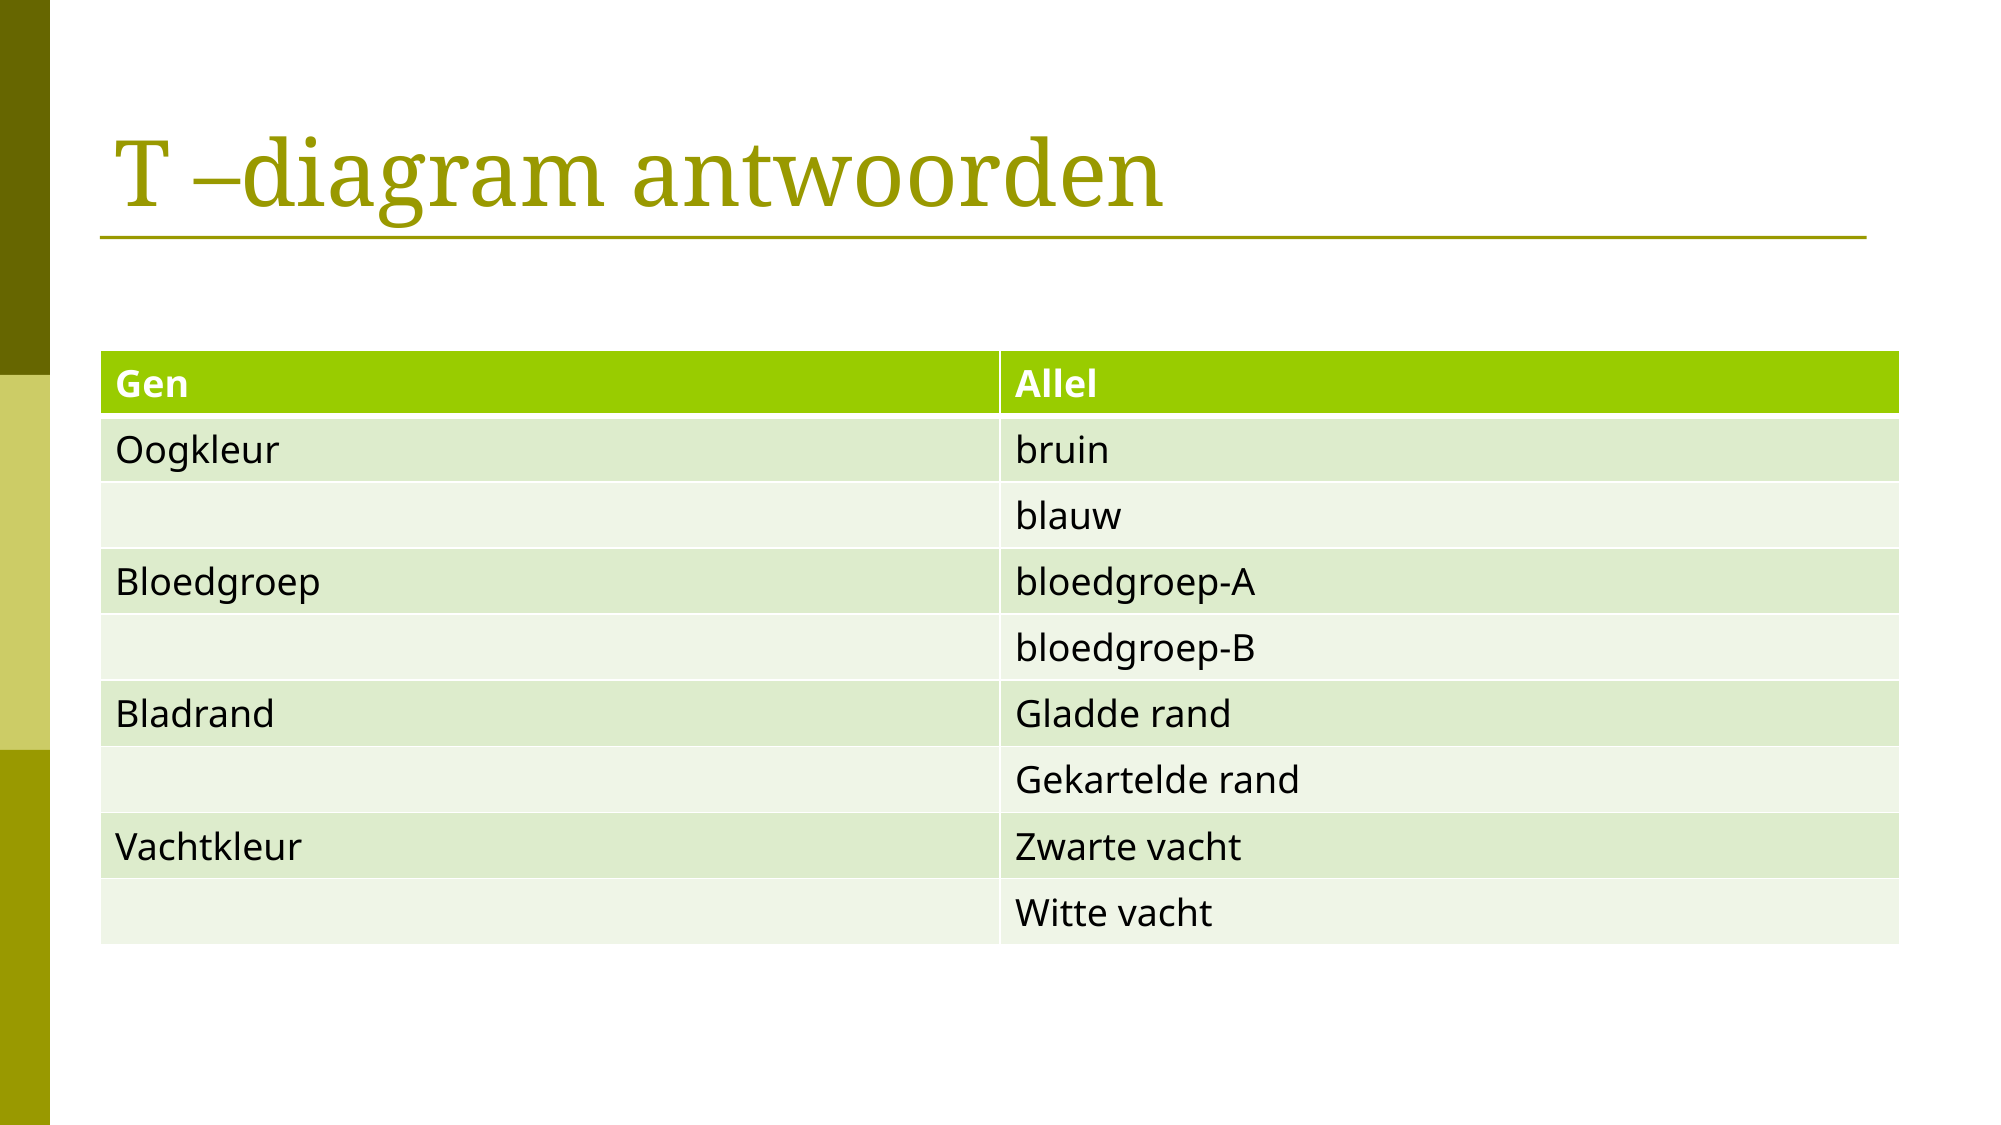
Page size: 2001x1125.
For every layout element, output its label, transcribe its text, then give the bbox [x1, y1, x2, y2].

table_cell Bladrand [101, 681, 999, 746]
table_cell bruin [1001, 419, 1899, 481]
table_cell [101, 879, 999, 944]
table_header Allel [1001, 351, 1899, 413]
table_cell [101, 483, 999, 547]
table_cell Gekartelde rand [1001, 747, 1899, 812]
table_cell bloedgroep-A [1001, 549, 1899, 613]
table_cell Vachtkleur [101, 813, 999, 878]
table_cell Zwarte vacht [1001, 813, 1899, 878]
table_cell bloedgroep-B [1001, 615, 1899, 679]
table_cell Gladde rand [1001, 681, 1899, 746]
title T –diagram antwoorden [99, 45, 1900, 233]
table_header Gen [101, 351, 999, 413]
table_cell [101, 747, 999, 812]
table_cell Oogkleur [101, 419, 999, 481]
table_cell Bloedgroep [101, 549, 999, 613]
table_cell [101, 615, 999, 679]
table_cell blauw [1001, 483, 1899, 547]
table_cell Witte vacht [1001, 879, 1899, 944]
